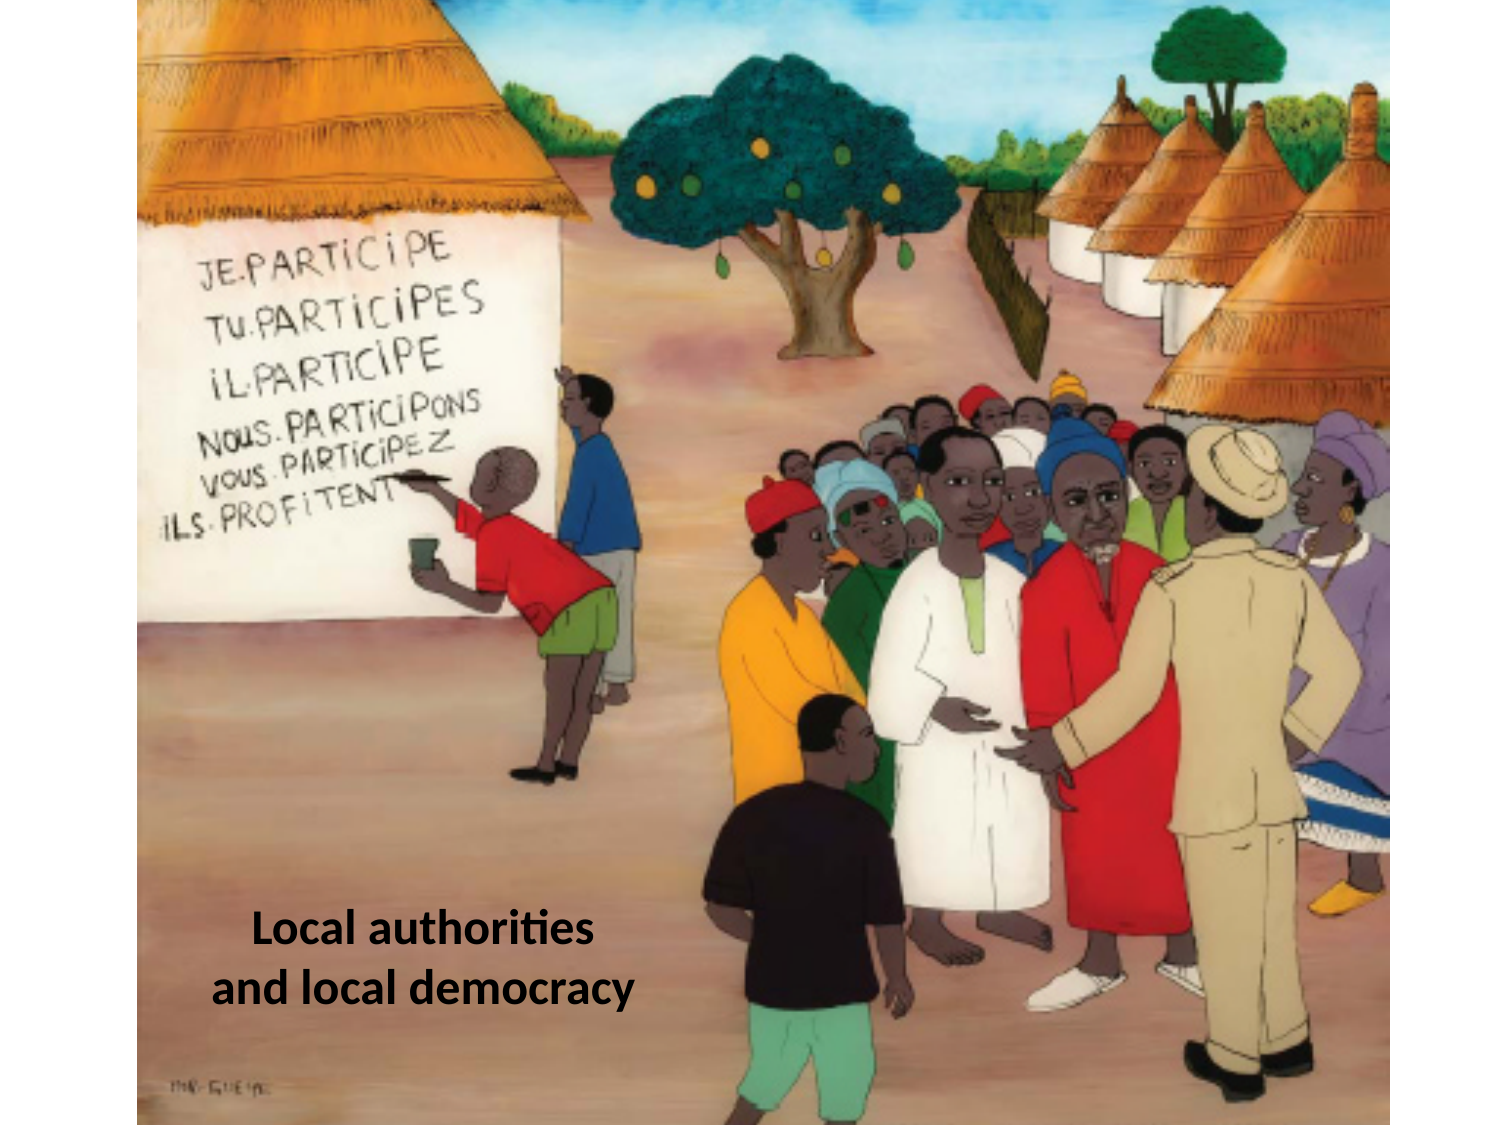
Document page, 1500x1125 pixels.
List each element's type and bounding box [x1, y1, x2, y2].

picture [136, 0, 1390, 1125]
